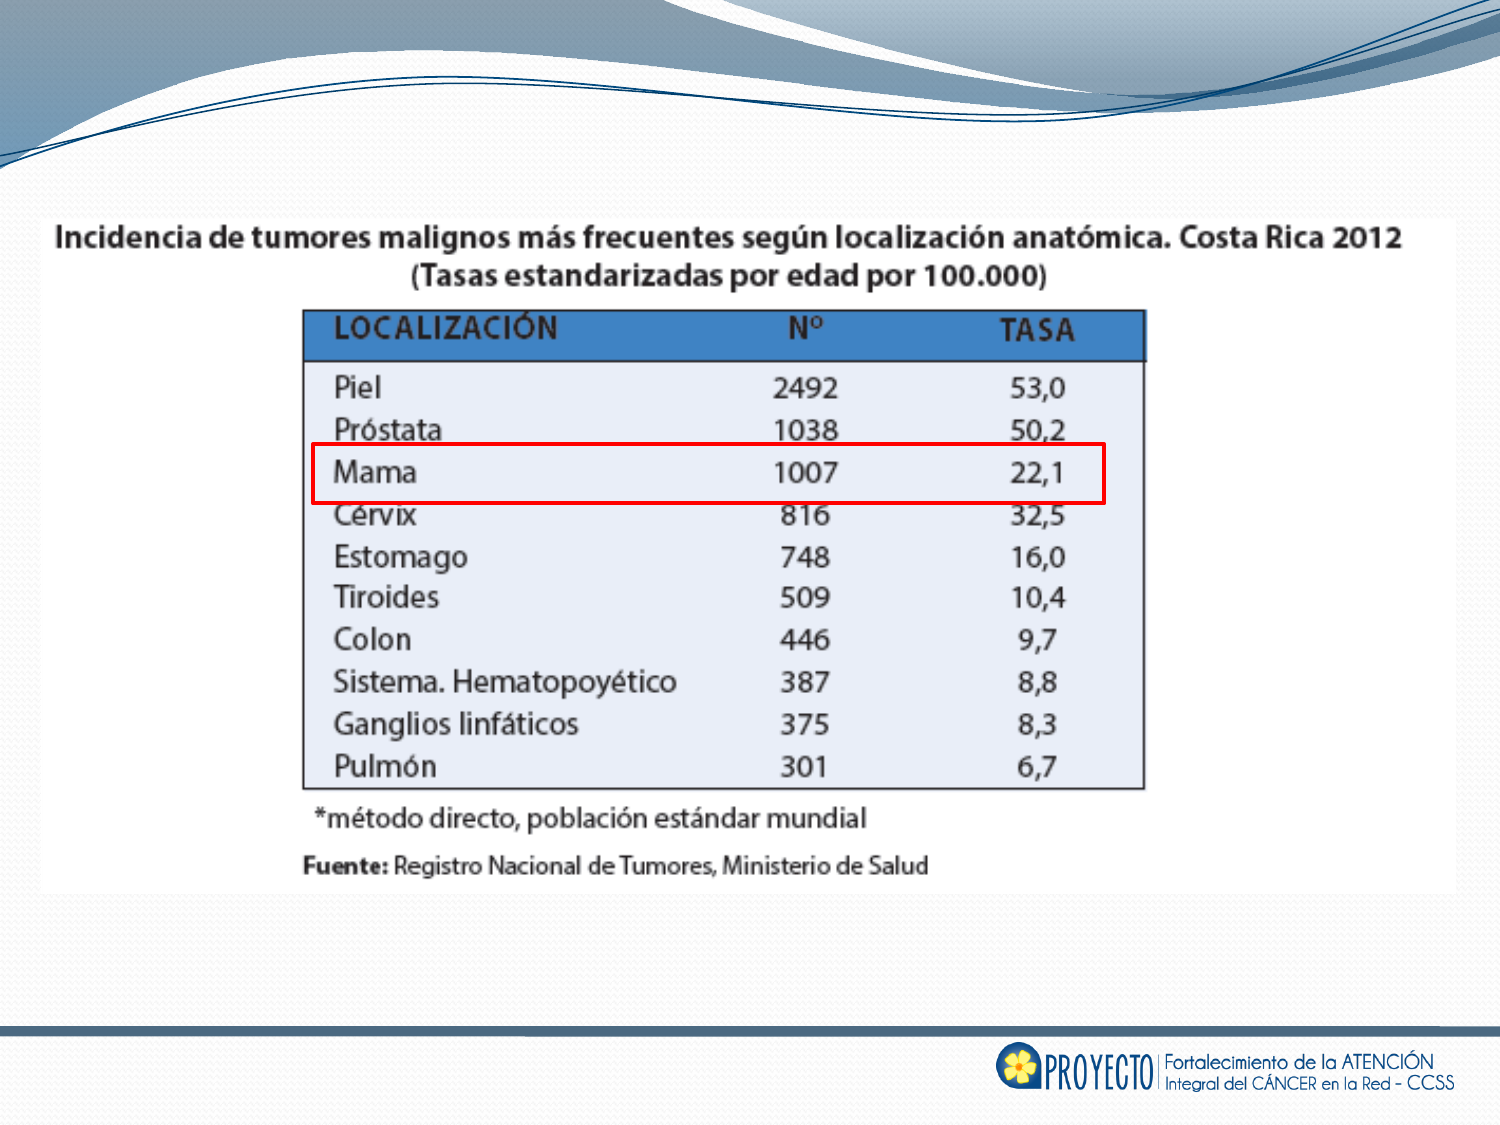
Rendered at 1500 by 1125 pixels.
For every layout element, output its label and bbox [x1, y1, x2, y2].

picture [40, 219, 1456, 894]
picture [996, 1042, 1454, 1092]
